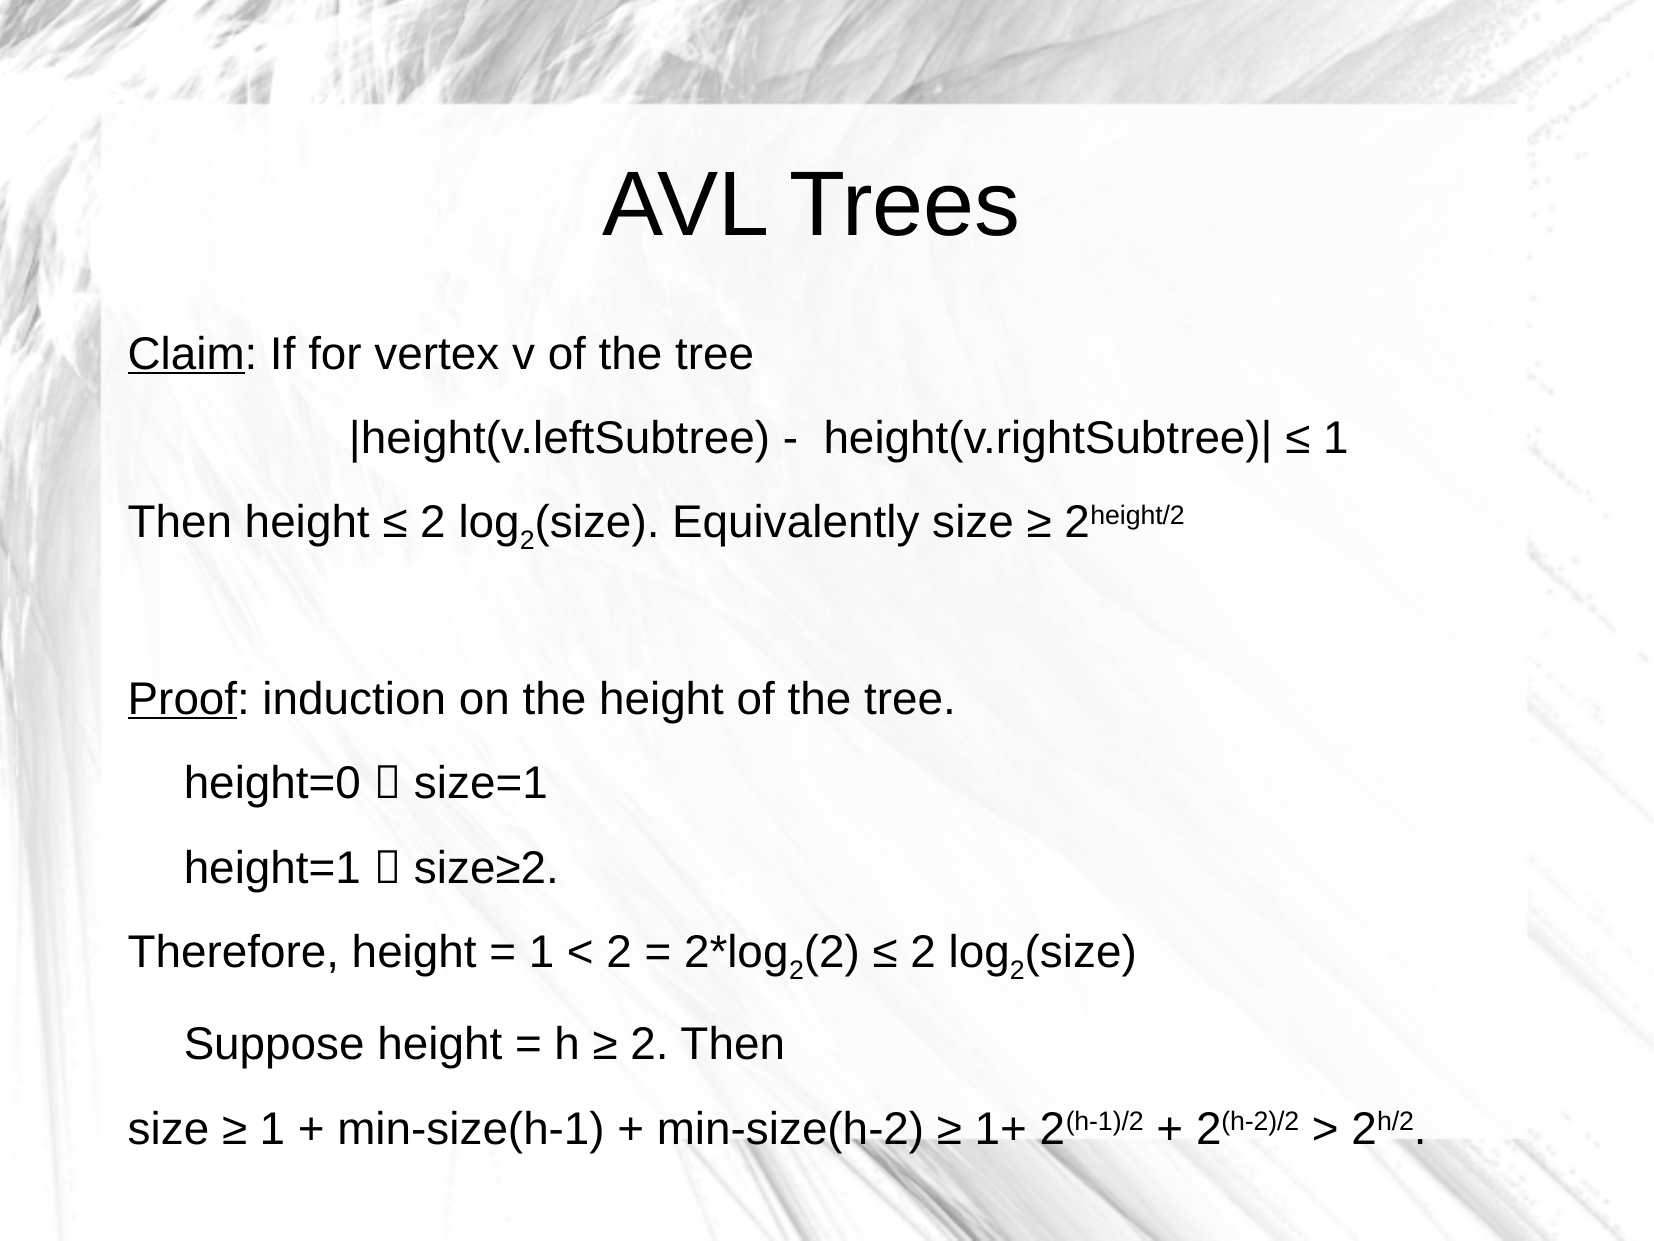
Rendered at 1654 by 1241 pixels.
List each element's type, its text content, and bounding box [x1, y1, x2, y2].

picture [0, 0, 1654, 1241]
title AVL Trees [118, 93, 1506, 299]
list Claim: If for vertex v of the tree |height(v.leftSubtree) - height(v.rightSubtree)| ≤ 1 Then height ≤ 2 log2(size). Equivalently size ≥ 2height/2 Proof: induction on the height of the tree. height=0  size=1 height=1  size≥2. Therefore, height = 1 < 2 = 2*log2(2) ≤ 2 log2(size) Suppose height = h ≥ 2. Then size ≥ 1 + min-size(h-1) + min-size(h-2) ≥ 1+ 2(h-1)/2 + 2(h-2)/2 > 2h/2. [118, 319, 1571, 1109]
